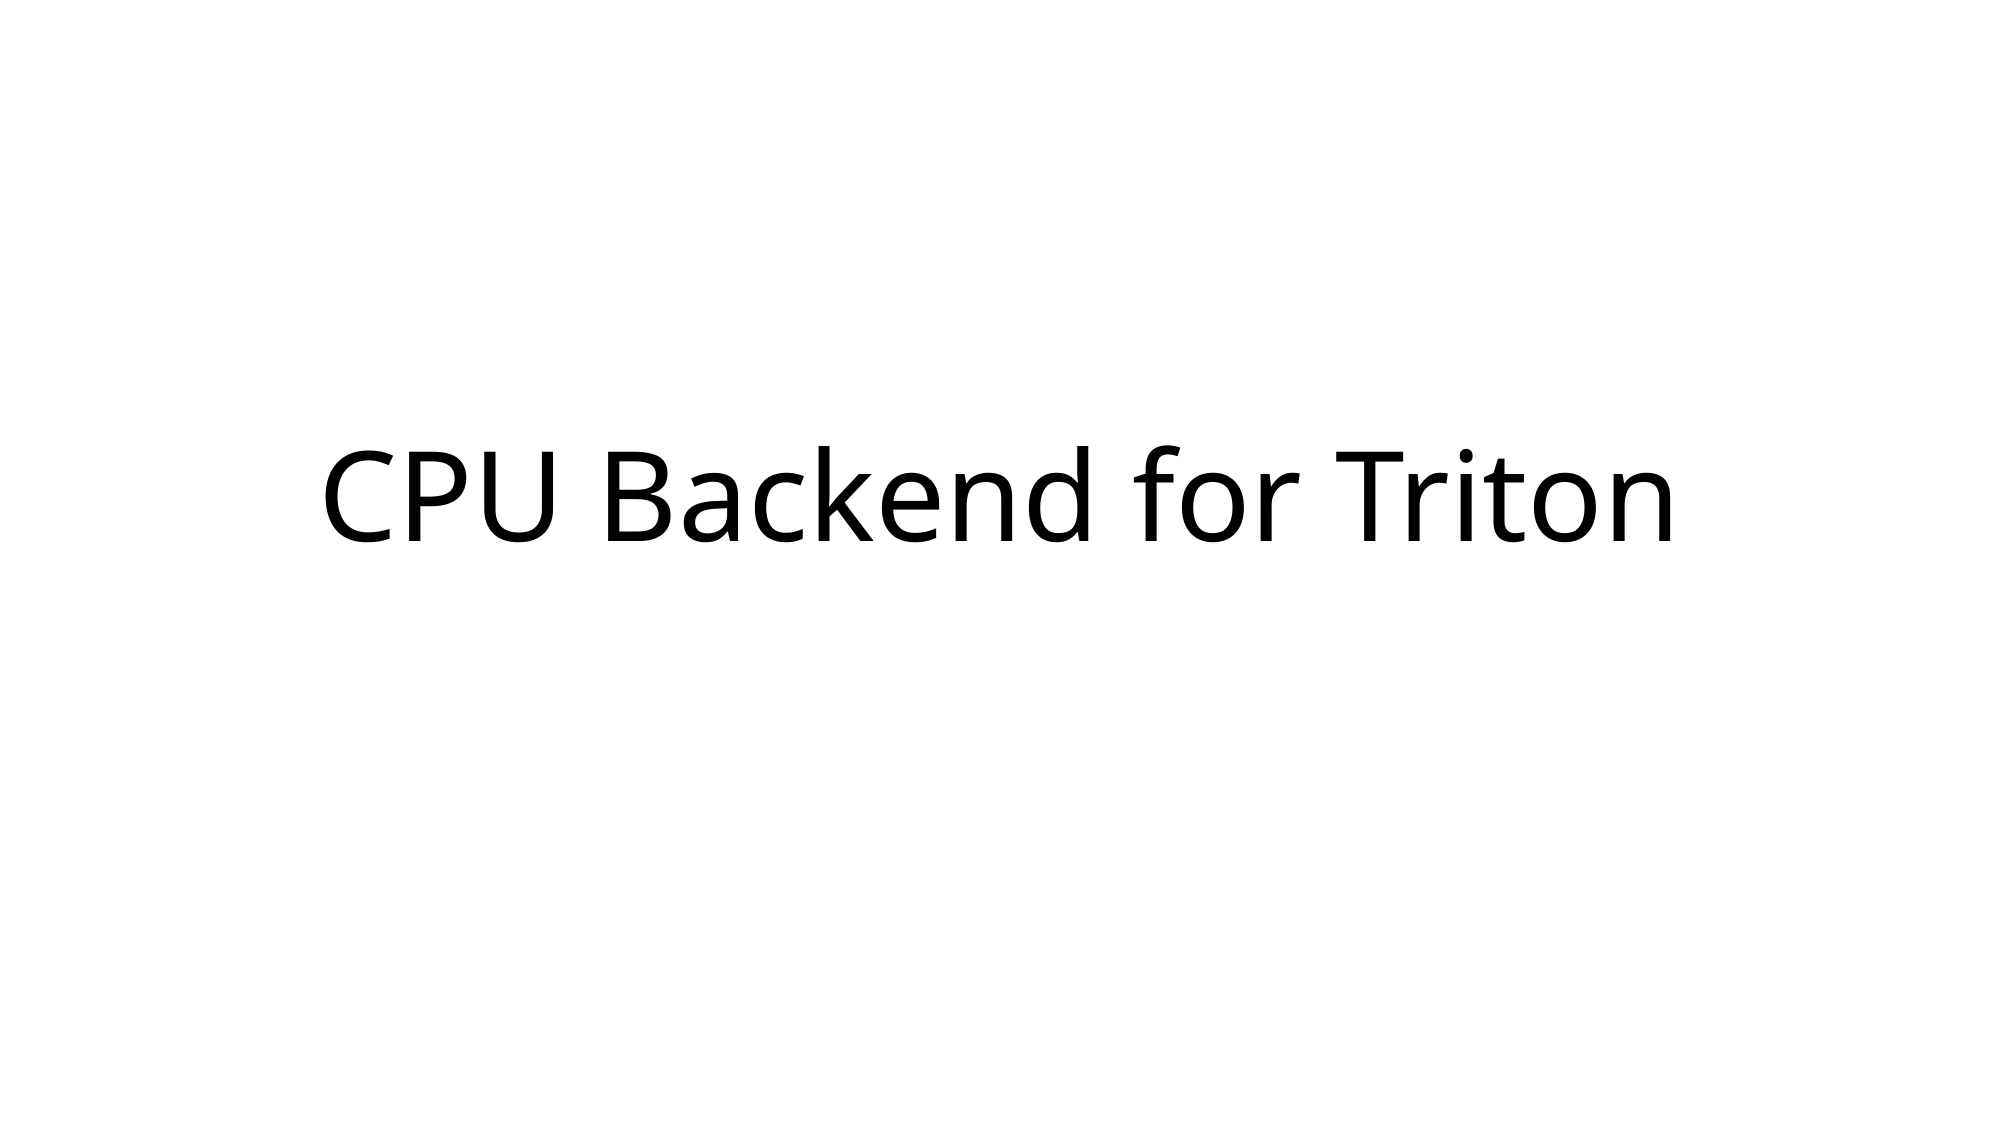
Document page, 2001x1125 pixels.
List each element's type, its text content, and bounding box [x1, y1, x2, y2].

title CPU Backend for Triton [249, 184, 1750, 576]
